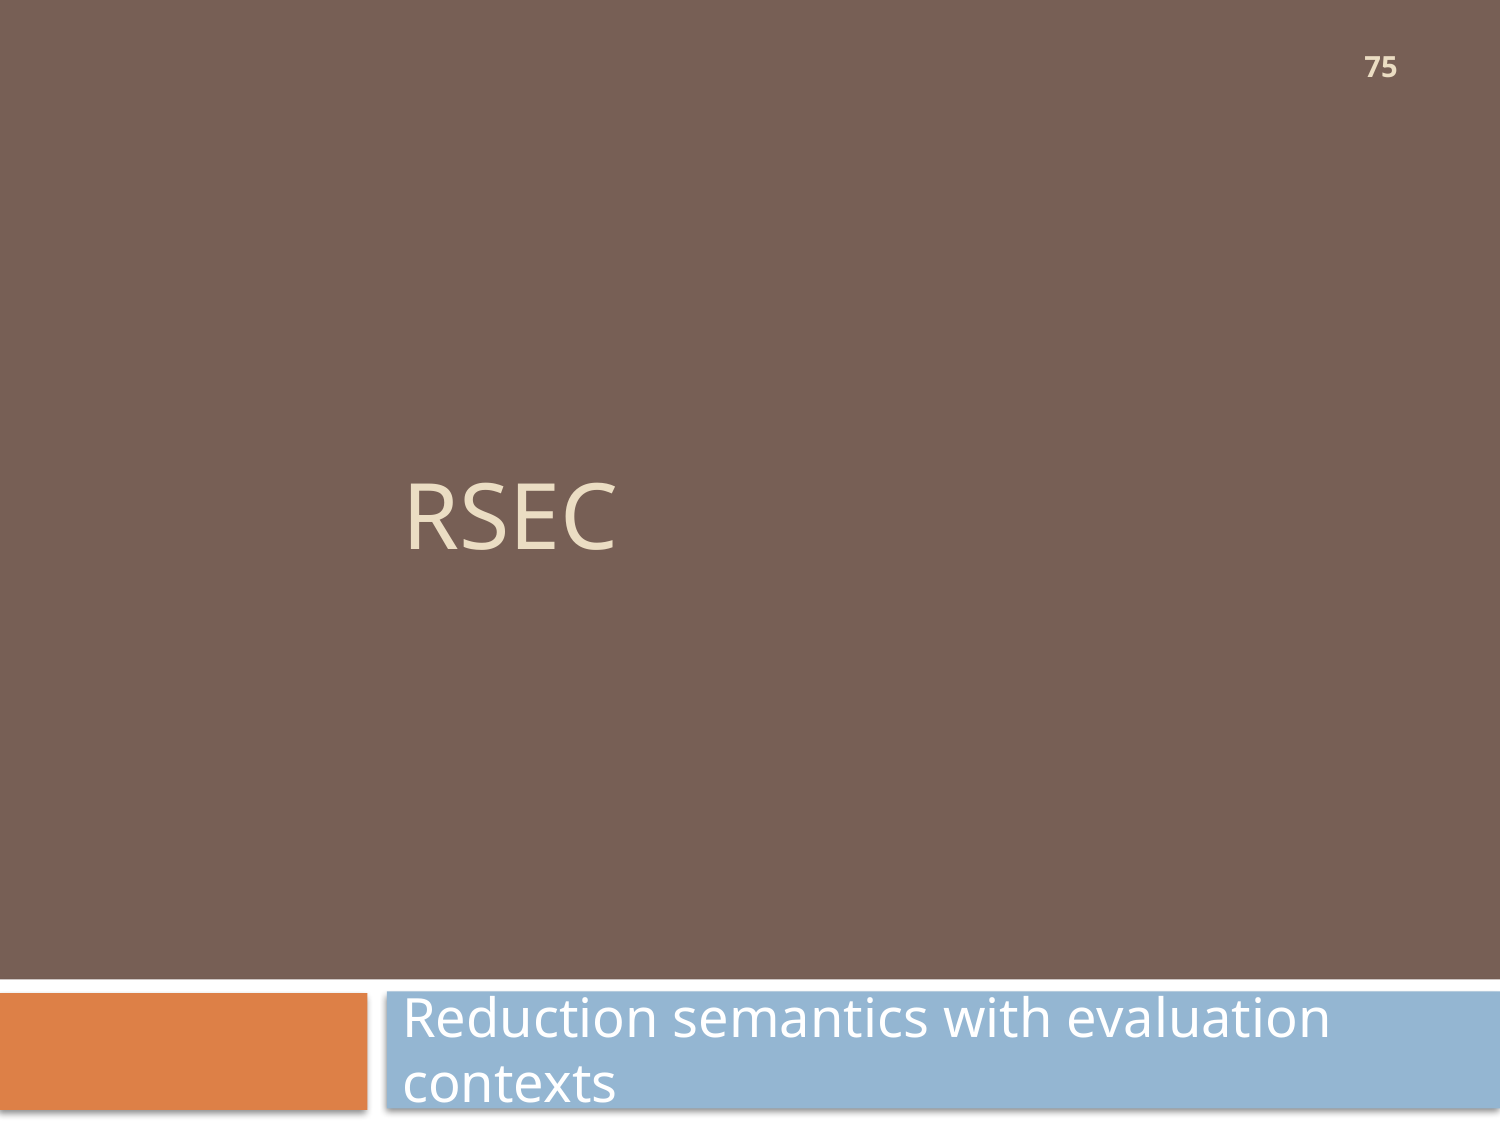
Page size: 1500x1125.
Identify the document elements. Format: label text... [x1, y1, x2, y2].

title RSEC [387, 450, 1063, 575]
subtitle Reduction semantics with evaluation contexts [387, 992, 1488, 1105]
slide_number 75 [1312, 37, 1450, 100]
